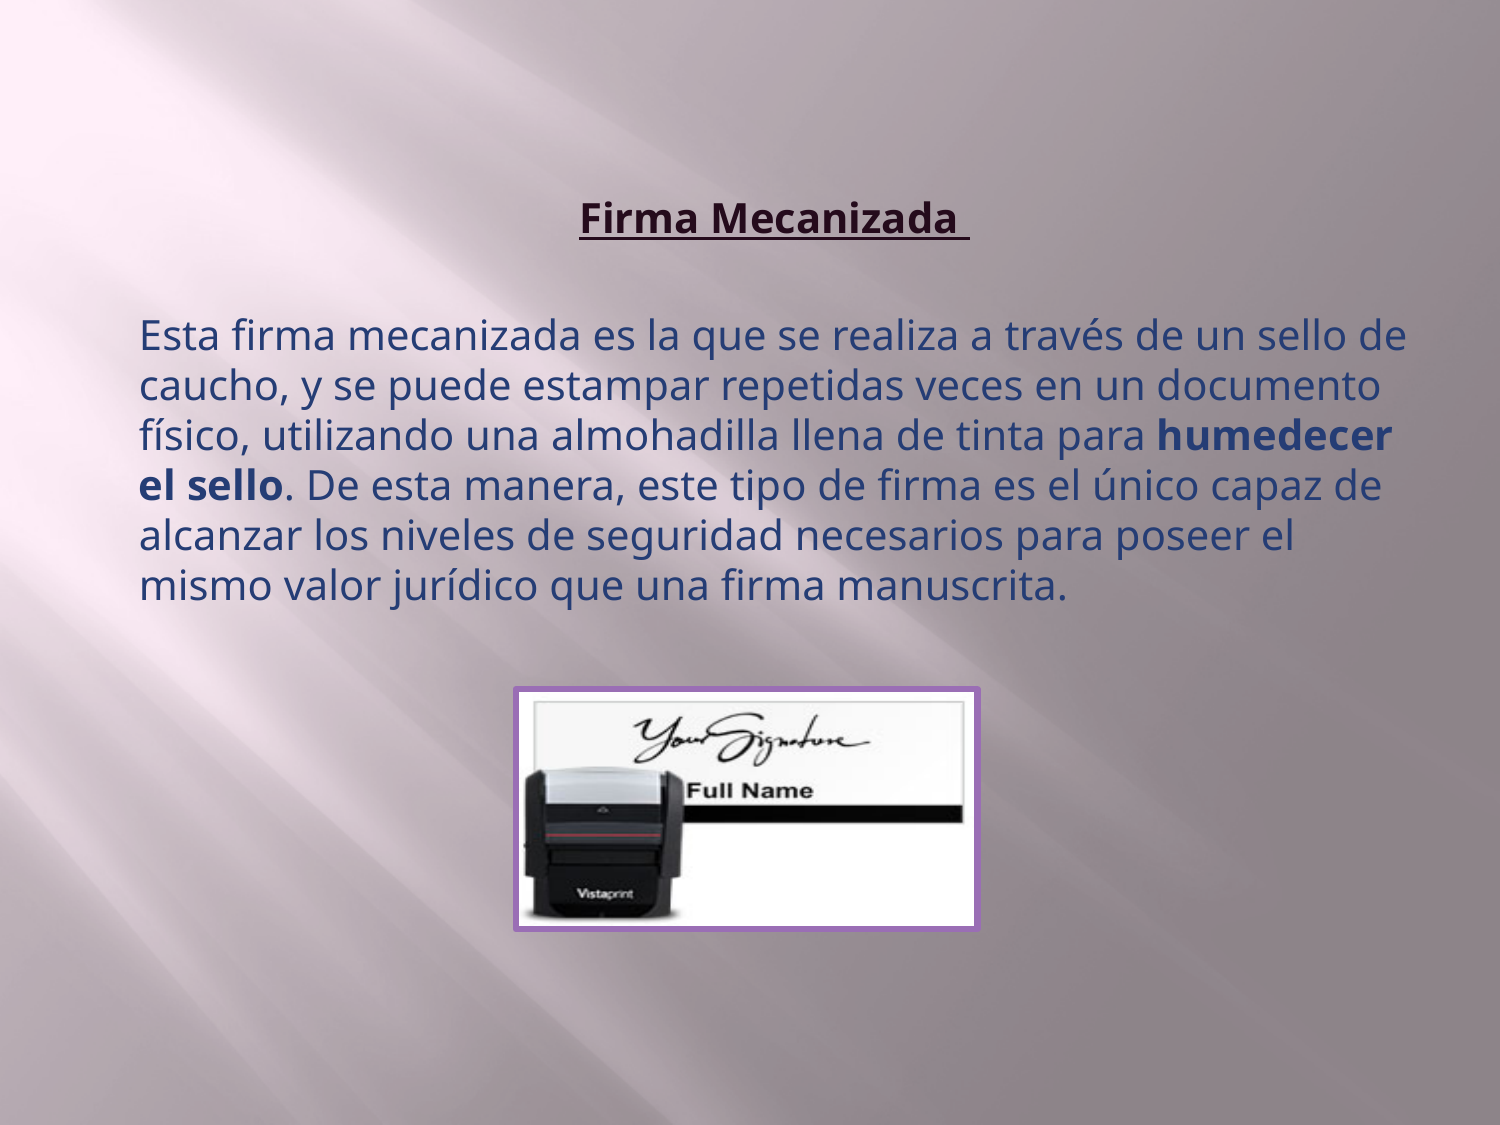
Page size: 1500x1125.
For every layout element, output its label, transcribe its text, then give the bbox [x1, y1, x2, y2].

picture [518, 692, 975, 927]
list Firma Mecanizada Esta firma mecanizada es la que se realiza a través de un sello de caucho, y se puede estampar repetidas veces en un documento físico, utilizando una almohadilla llena de tinta para humedecer el sello. De esta manera, este tipo de firma es el único capaz de alcanzar los niveles de seguridad necesarios para poseer el mismo valor jurídico que una firma manuscrita. [112, 184, 1425, 659]
